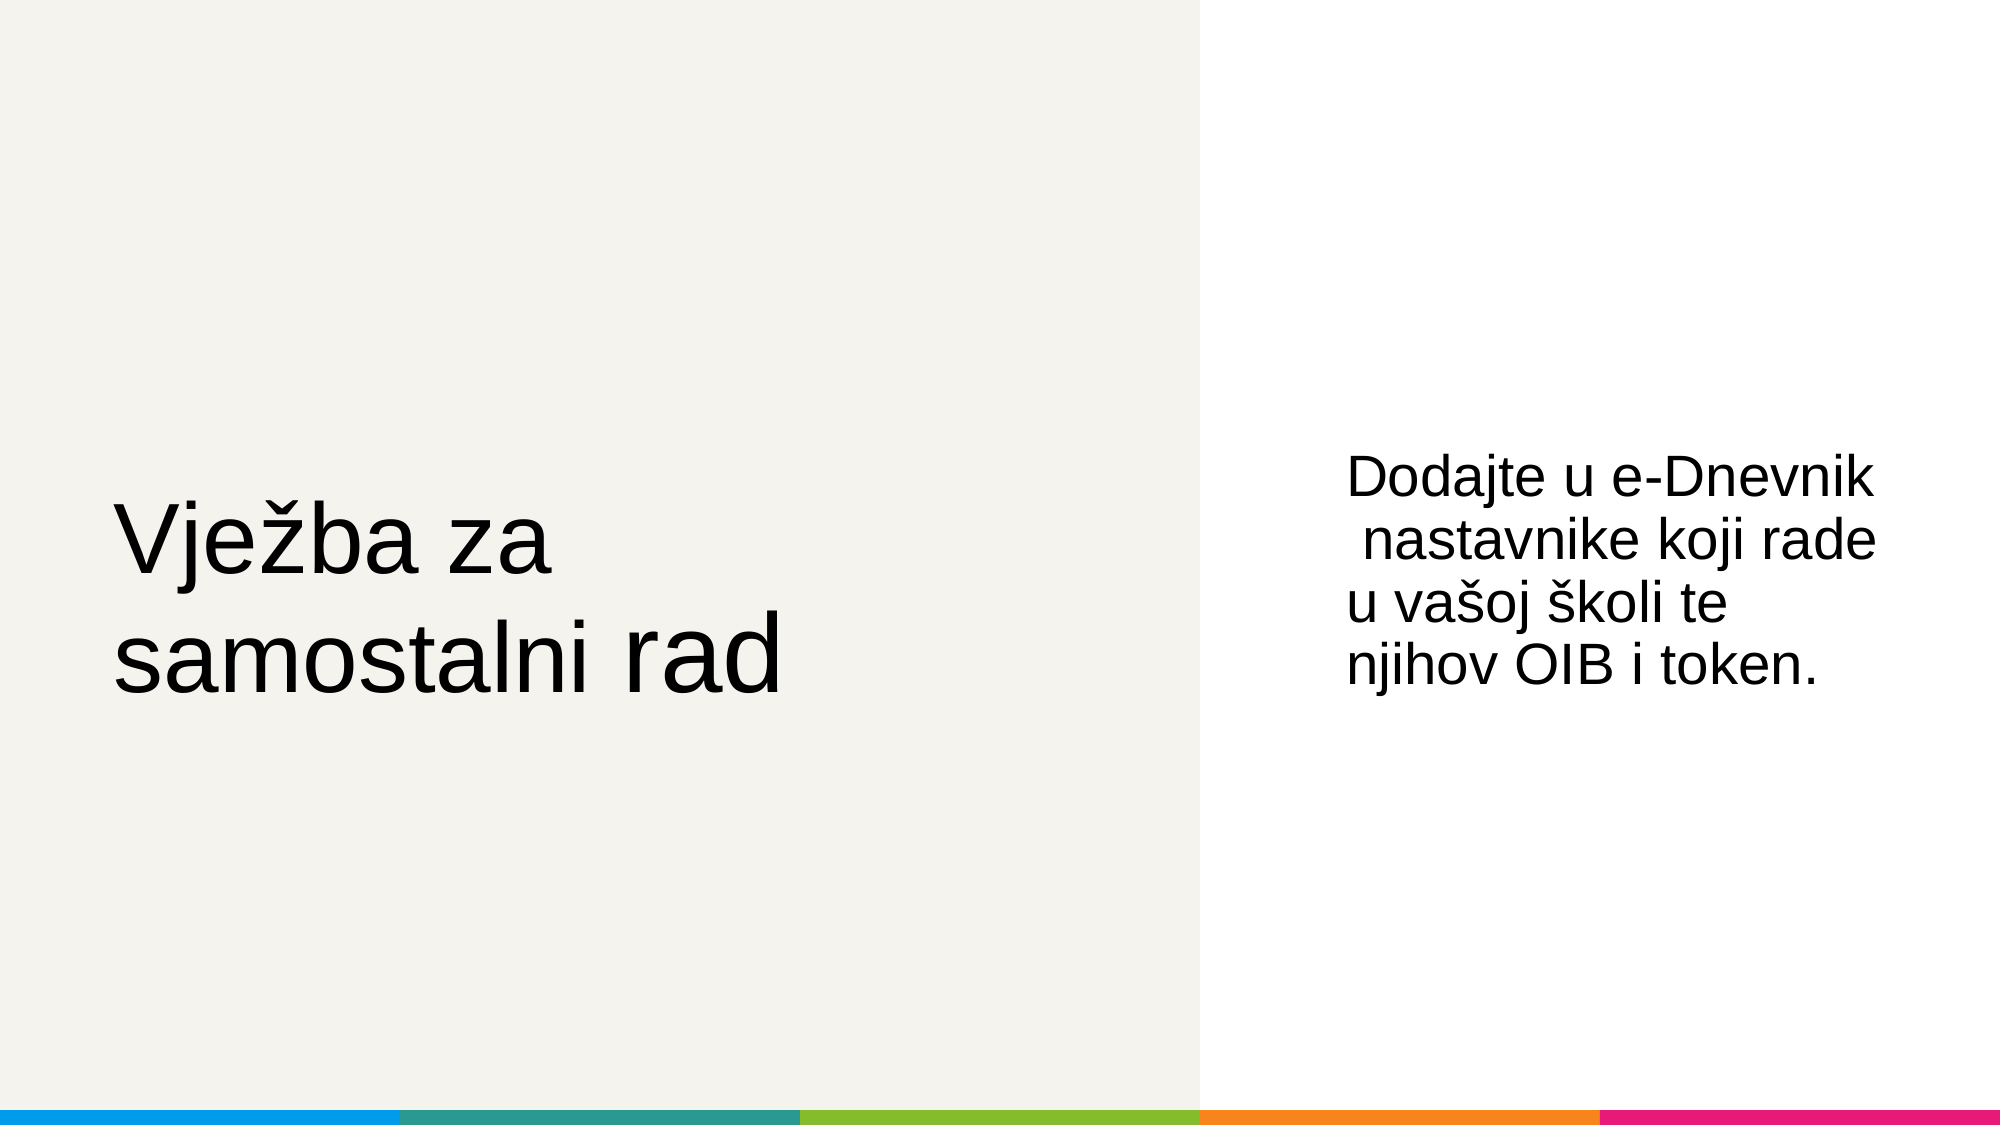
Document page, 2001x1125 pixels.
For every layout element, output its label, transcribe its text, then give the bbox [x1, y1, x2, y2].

title Vježba za samostalni rad [98, 461, 826, 724]
list Dodajte u e-Dnevnik nastavnike koji rade u vašoj školi te njihov OIB i token. [1256, 127, 1902, 1017]
